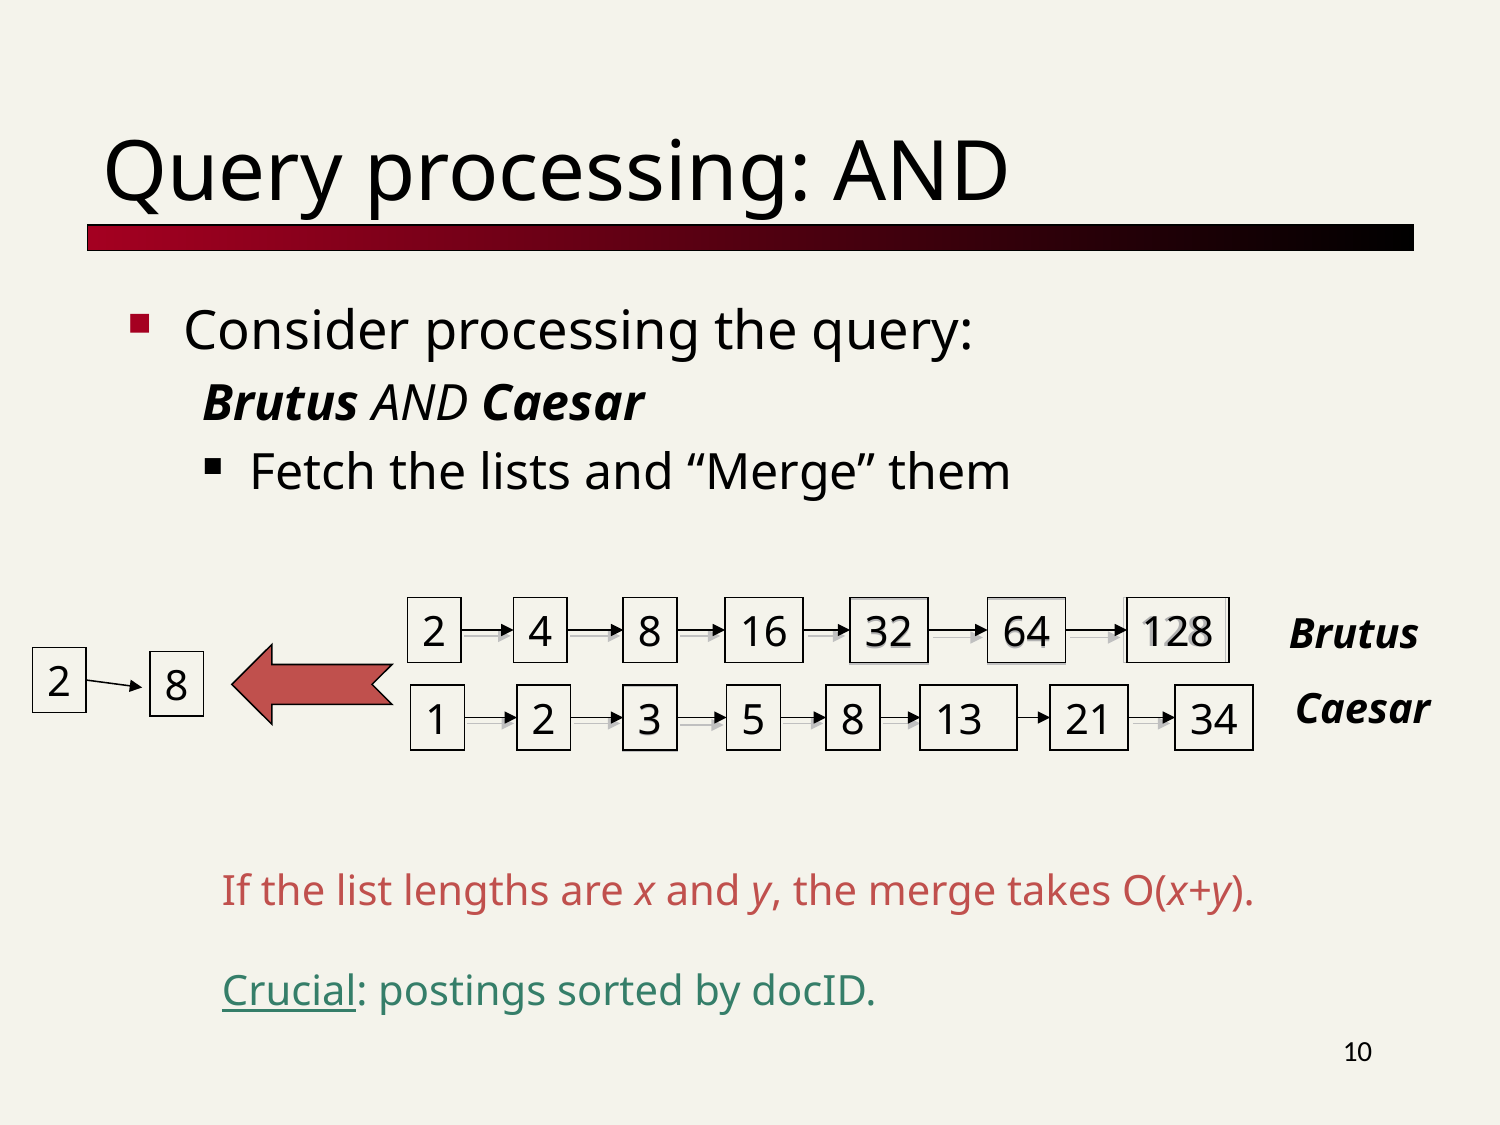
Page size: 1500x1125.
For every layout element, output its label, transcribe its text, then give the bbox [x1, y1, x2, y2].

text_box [407, 684, 512, 762]
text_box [1119, 597, 1259, 764]
title Query processing: AND [87, 62, 1413, 226]
list Consider processing the query: Brutus AND Caesar Fetch the lists and “Merge” them [112, 287, 1388, 1088]
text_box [844, 597, 980, 675]
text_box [513, 684, 618, 762]
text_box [510, 597, 617, 675]
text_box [404, 597, 508, 675]
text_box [982, 597, 1121, 675]
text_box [723, 684, 821, 762]
text_box [231, 644, 392, 725]
slide_number 10 [1074, 1024, 1388, 1101]
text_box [920, 684, 1044, 762]
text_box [1266, 598, 1459, 750]
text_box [1045, 684, 1171, 762]
text_box If the list lengths are x and y, the merge takes O(x+y). Crucial: postings sorted by docID. [207, 856, 1270, 1022]
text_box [720, 597, 842, 675]
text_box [822, 684, 918, 762]
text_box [620, 684, 722, 762]
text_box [95, 650, 207, 729]
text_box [620, 597, 717, 675]
text_box 2 [32, 647, 86, 713]
